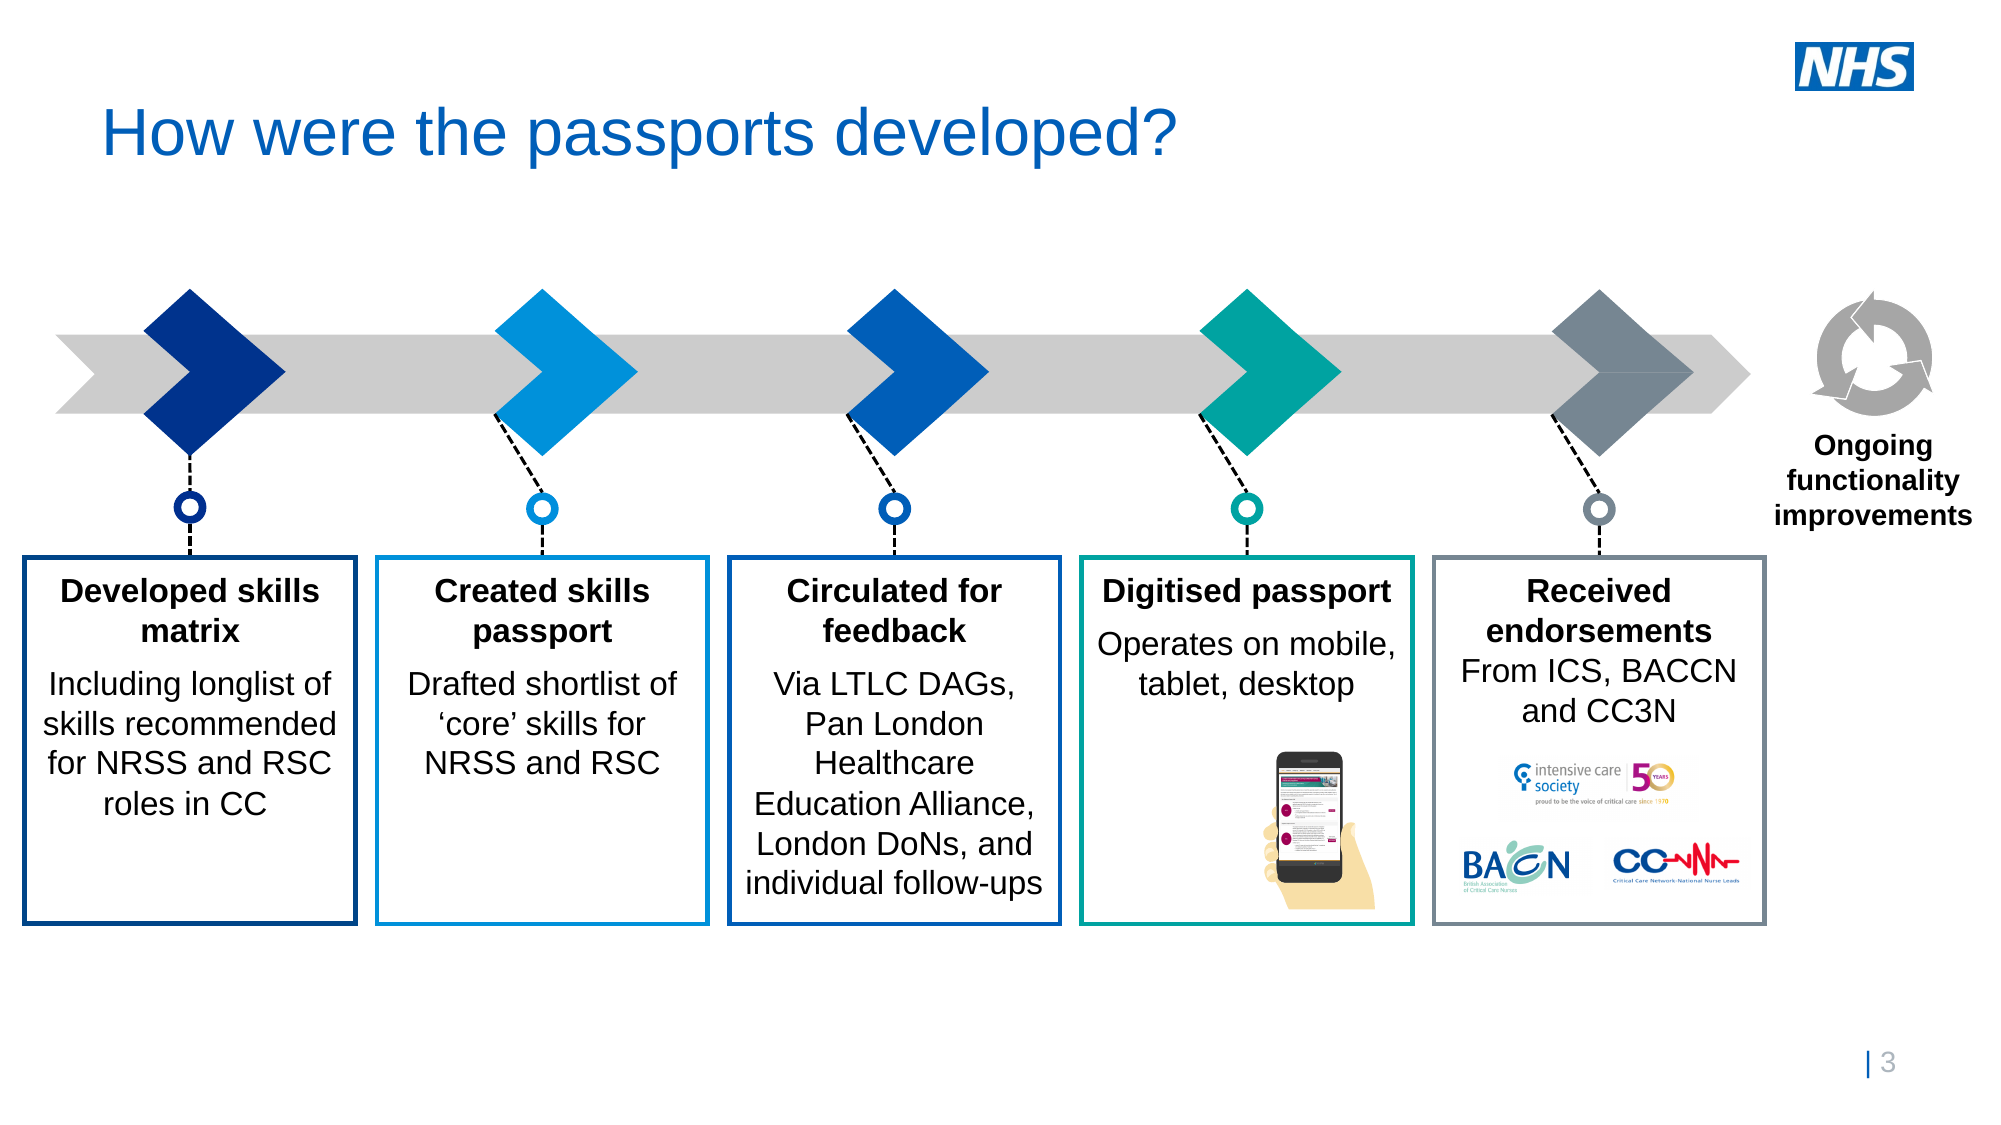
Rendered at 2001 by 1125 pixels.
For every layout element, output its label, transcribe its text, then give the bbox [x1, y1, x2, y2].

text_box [1262, 751, 1376, 910]
text_box Developed skills matrix Including longlist of skills recommended for NRSS and RSC roles in CC [24, 557, 356, 925]
text_box [1694, 334, 1751, 414]
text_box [846, 288, 990, 457]
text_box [1199, 288, 1342, 457]
text_box [173, 491, 207, 524]
picture [1459, 837, 1593, 896]
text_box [1809, 288, 1934, 423]
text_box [494, 288, 638, 457]
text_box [143, 288, 286, 457]
text_box [638, 334, 846, 414]
text_box Created skills passport Drafted shortlist of ‘core’ skills for NRSS and RSC [376, 557, 709, 925]
text_box Received endorsements From ICS, BACCN and CC3N [1433, 557, 1766, 925]
text_box [1230, 492, 1264, 525]
picture [1795, 42, 1914, 90]
title How were the passports developed? [86, 90, 1914, 191]
text_box [526, 492, 559, 526]
text_box Digitised passport Operates on mobile, tablet, desktop [1081, 557, 1413, 925]
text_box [1551, 289, 1694, 457]
text_box Circulated for feedback Via LTLC DAGs, Pan London Healthcare Education Alliance, London DoNs, and individual follow-ups [728, 557, 1061, 925]
text_box [990, 334, 1199, 414]
picture [1604, 837, 1751, 890]
text_box [1582, 493, 1616, 526]
text_box [55, 334, 143, 414]
text_box [878, 492, 912, 526]
text_box Ongoing functionality improvements [1721, 404, 2000, 554]
text_box [1342, 334, 1551, 414]
text_box [286, 334, 494, 414]
picture [1498, 754, 1699, 822]
